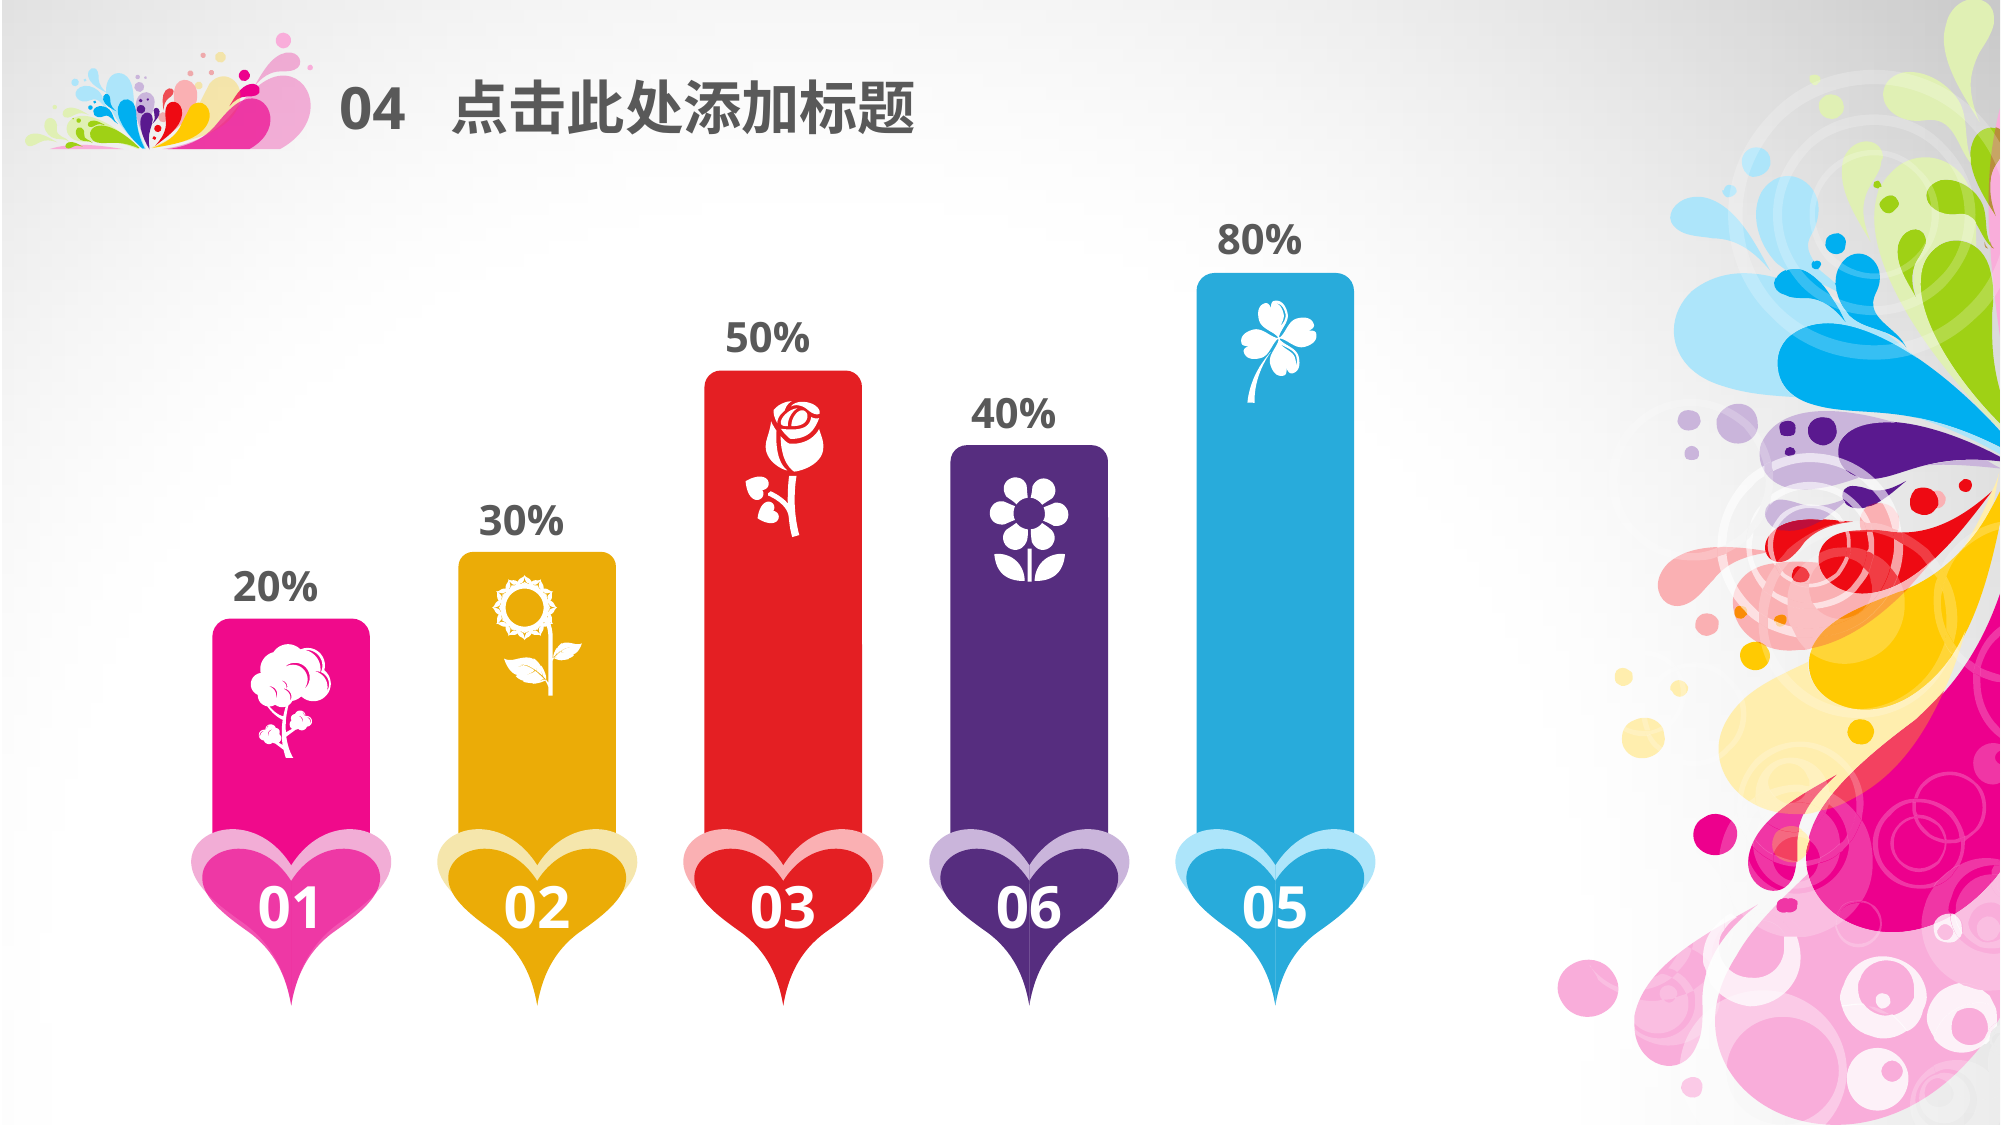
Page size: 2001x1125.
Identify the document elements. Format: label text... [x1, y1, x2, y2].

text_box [22, 32, 331, 150]
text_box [661, 805, 906, 1006]
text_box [169, 805, 414, 1006]
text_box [1153, 805, 1398, 1006]
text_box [212, 552, 370, 805]
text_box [1189, 358, 2000, 808]
text_box 04 点击此处添加标题 [331, 63, 1123, 149]
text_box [458, 486, 616, 805]
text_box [704, 303, 863, 805]
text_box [907, 805, 1152, 1006]
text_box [415, 805, 660, 1006]
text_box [950, 379, 1109, 805]
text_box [1196, 205, 1355, 358]
